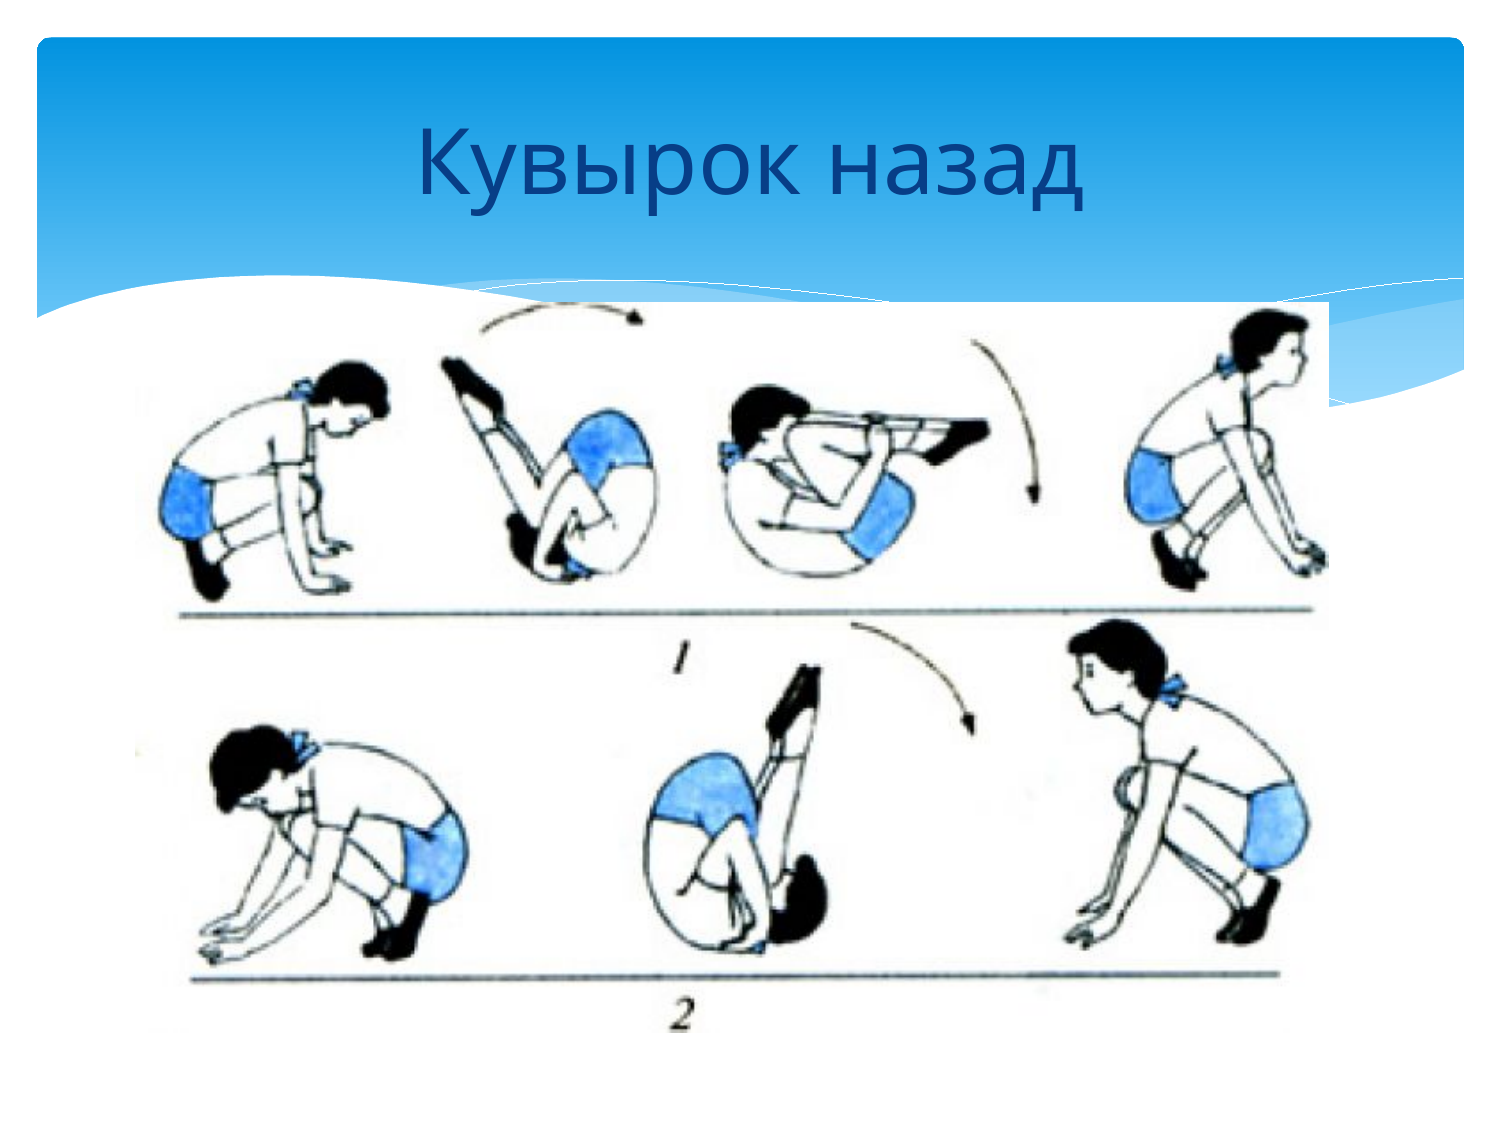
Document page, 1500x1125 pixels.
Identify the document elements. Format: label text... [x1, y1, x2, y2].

picture [135, 302, 1330, 1034]
title Кувырок назад [74, 55, 1426, 262]
